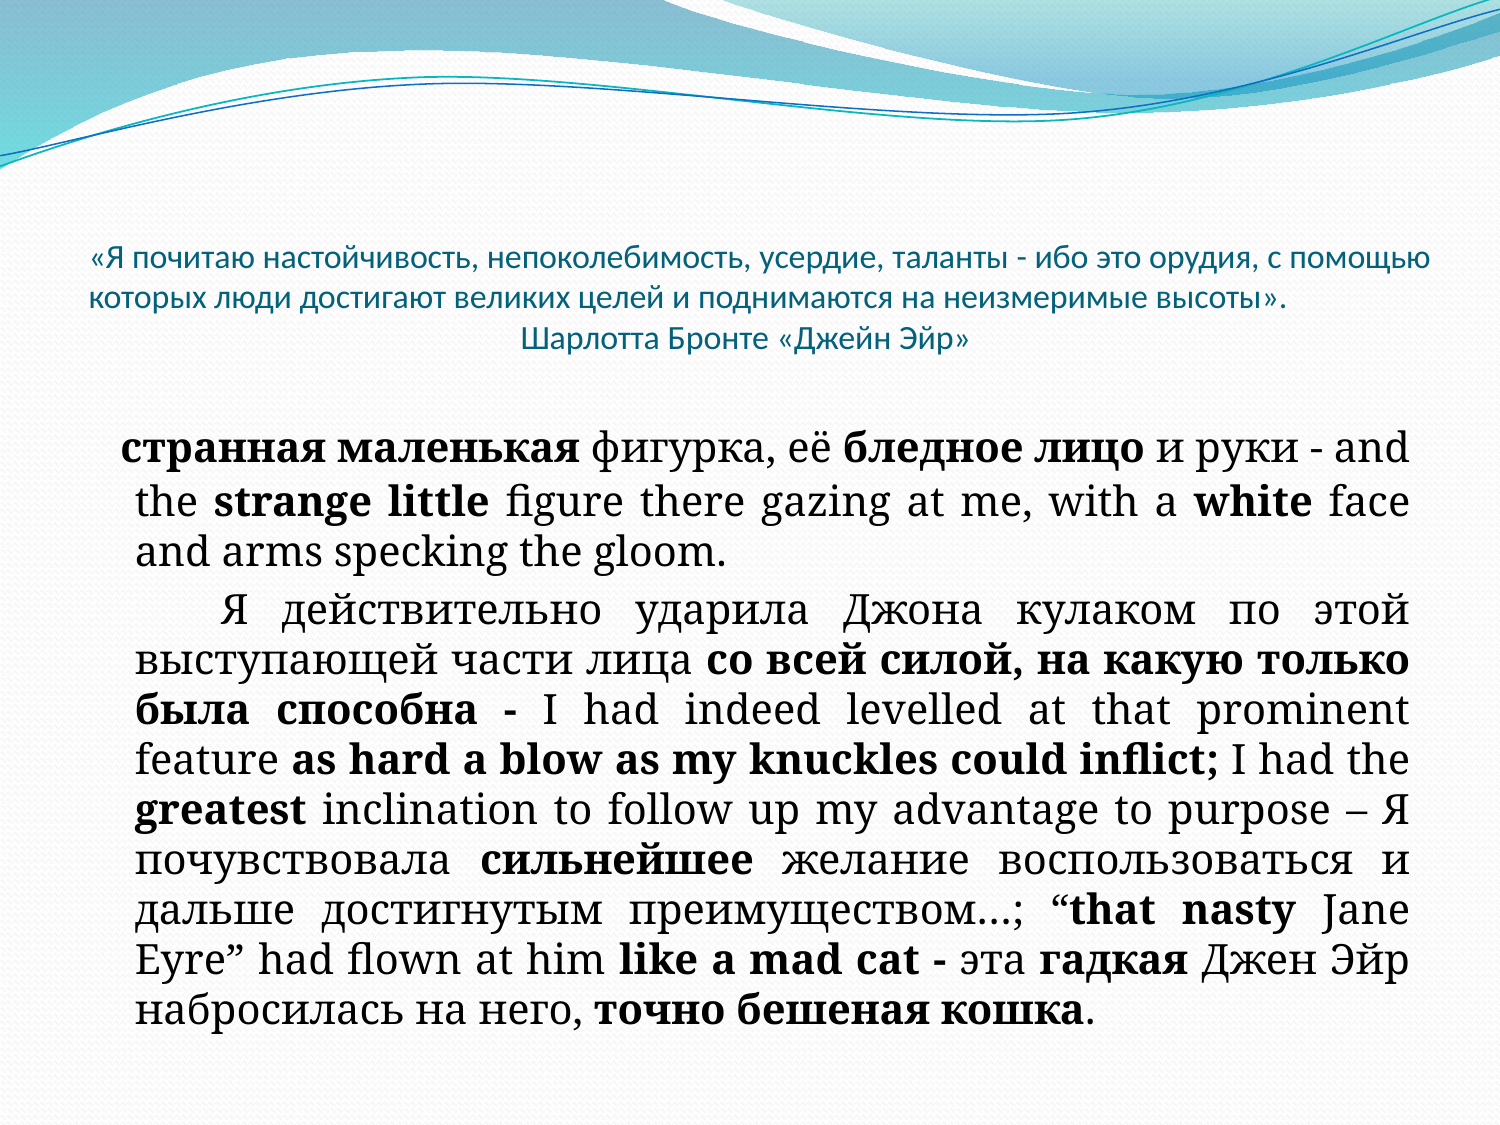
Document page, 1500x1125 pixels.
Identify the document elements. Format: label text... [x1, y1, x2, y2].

list странная маленькая фигурка, её бледное лицо и руки - and the strange little figure there gazing at me, with a white face and arms specking the gloom. Я действительно ударила Джона кулаком по этой выступающей части лица со всей силой, на какую только была способна - I had indeed levelled at that prominent feature as hard a blow as my knuckles could inflict; I had the greatest inclination to follow up my advantage to purpose – Я почувствовала сильнейшее желание воспользоваться и дальше достигнутым преимуществом…; “that nasty Jane Eyre” had flown at him like a mad cat - эта гадкая Джен Эйр набросилась на него, точно бешеная кошка. [75, 397, 1425, 1038]
title «Я почитаю настойчивость, непоколебимость, усердие, таланты - ибо это орудия, с помощью которых люди достигают великих целей и поднимаются на неизмеримые высоты». Шарлотта Бронте «Джейн Эйр» [88, 208, 1439, 457]
